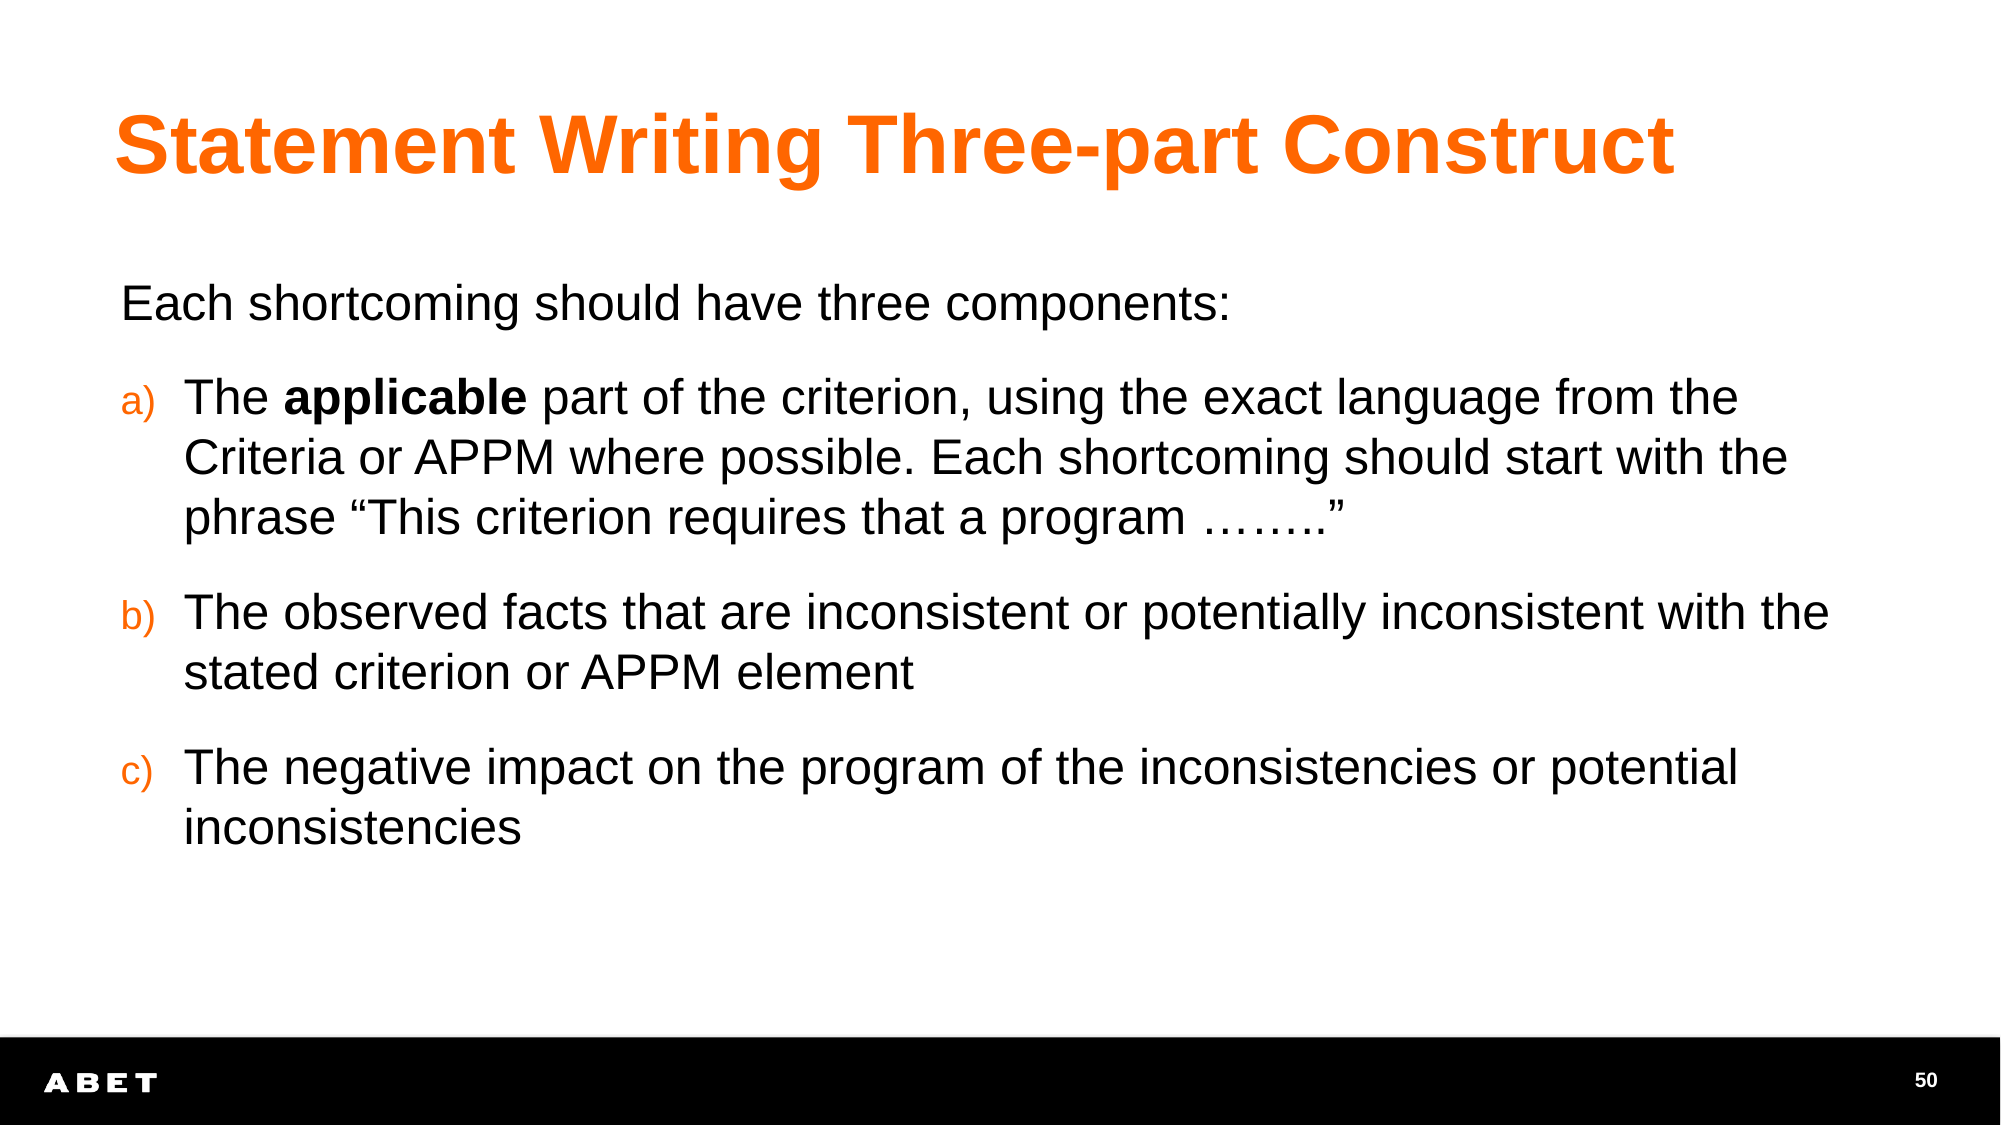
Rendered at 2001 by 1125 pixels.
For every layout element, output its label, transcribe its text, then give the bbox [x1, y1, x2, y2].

list Each shortcoming should have three components: The applicable part of the criterion, using the exact language from the Criteria or APPM where possible. Each shortcoming should start with the phrase “This criterion requires that a program ……..” The observed facts that are inconsistent or potentially inconsistent with the stated criterion or APPM element The negative impact on the program of the inconsistencies or potential inconsistencies [99, 262, 1900, 975]
title Statement Writing Three-part Construct [99, 82, 1900, 213]
picture [16, 1052, 184, 1113]
